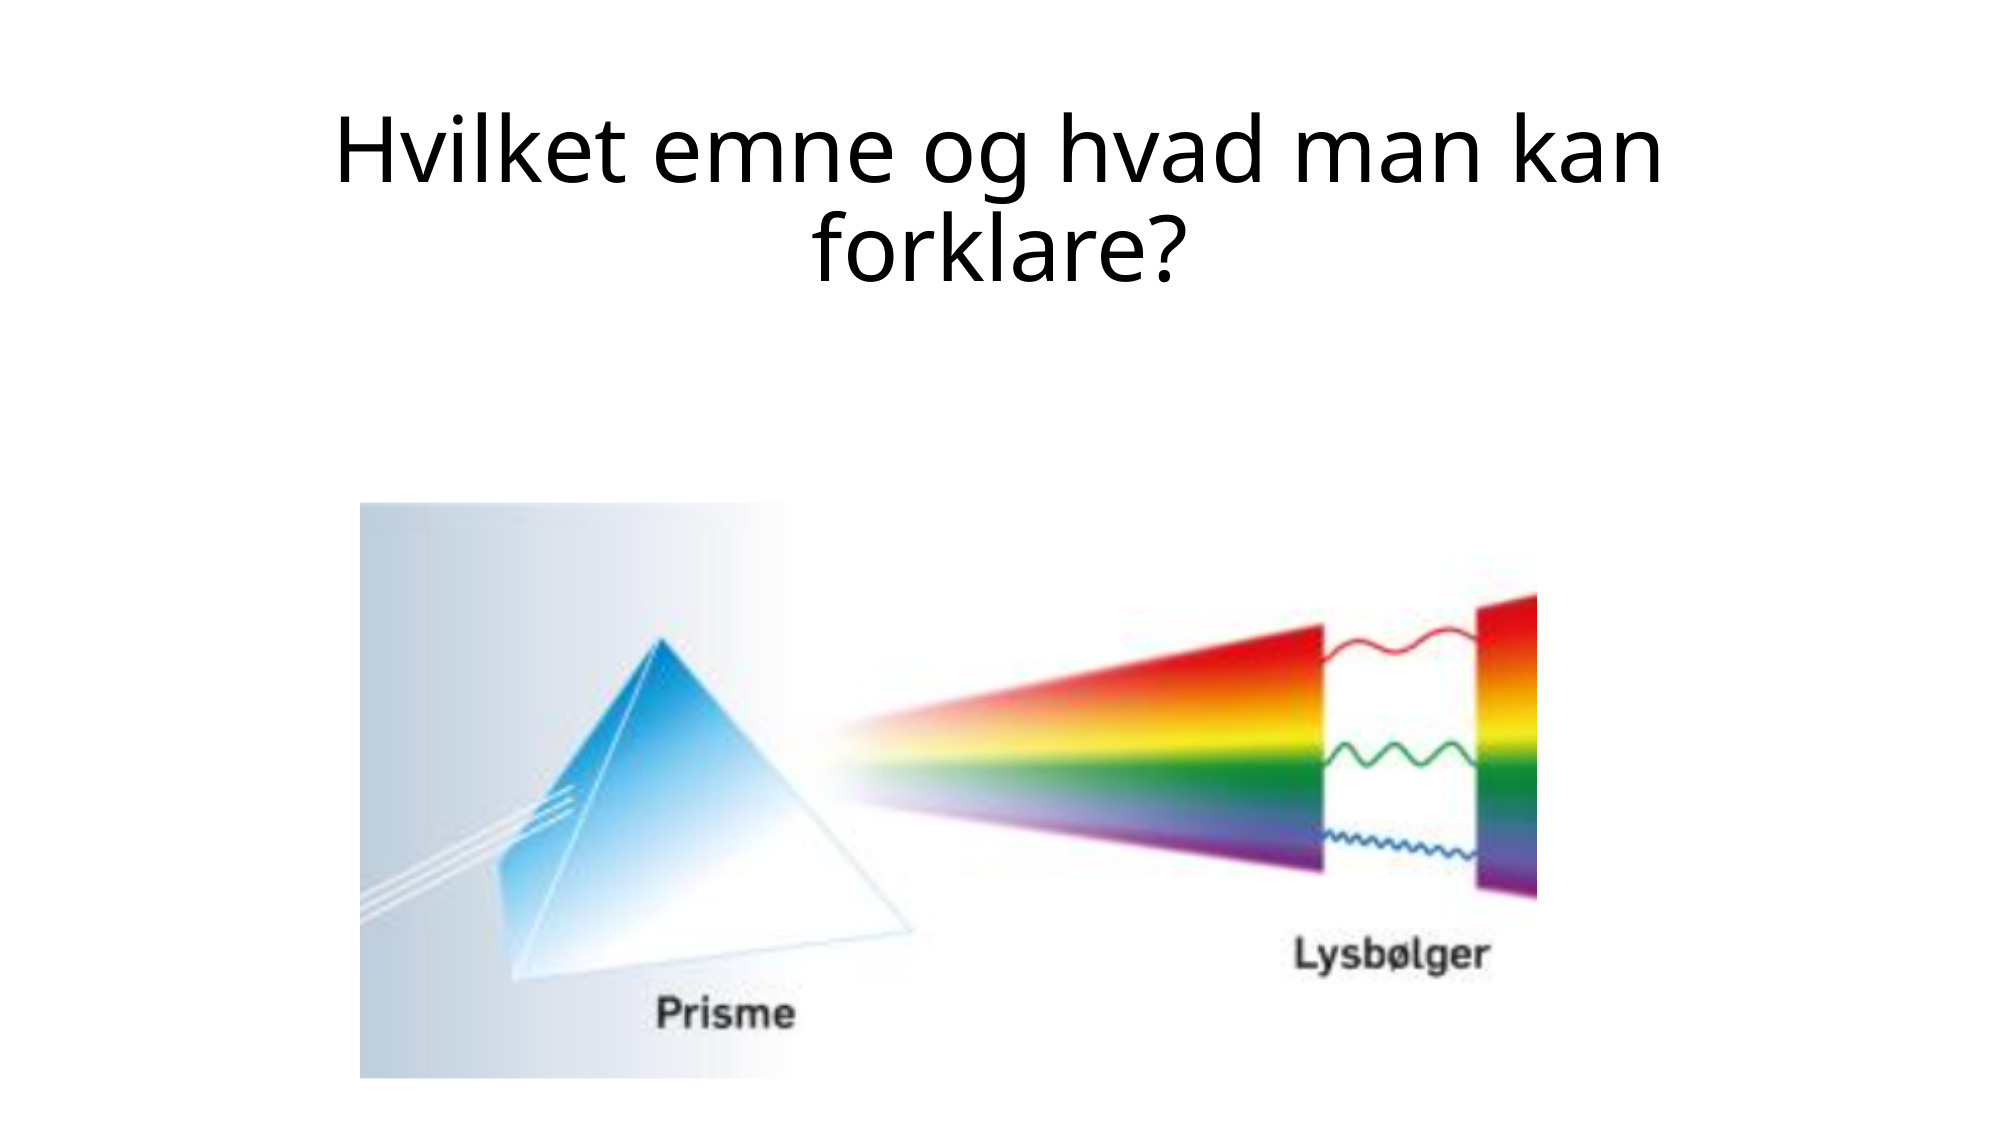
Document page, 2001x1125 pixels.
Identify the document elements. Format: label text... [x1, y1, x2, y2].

picture [360, 497, 1537, 1087]
title Hvilket emne og hvad man kan forklare? [137, 59, 1863, 344]
